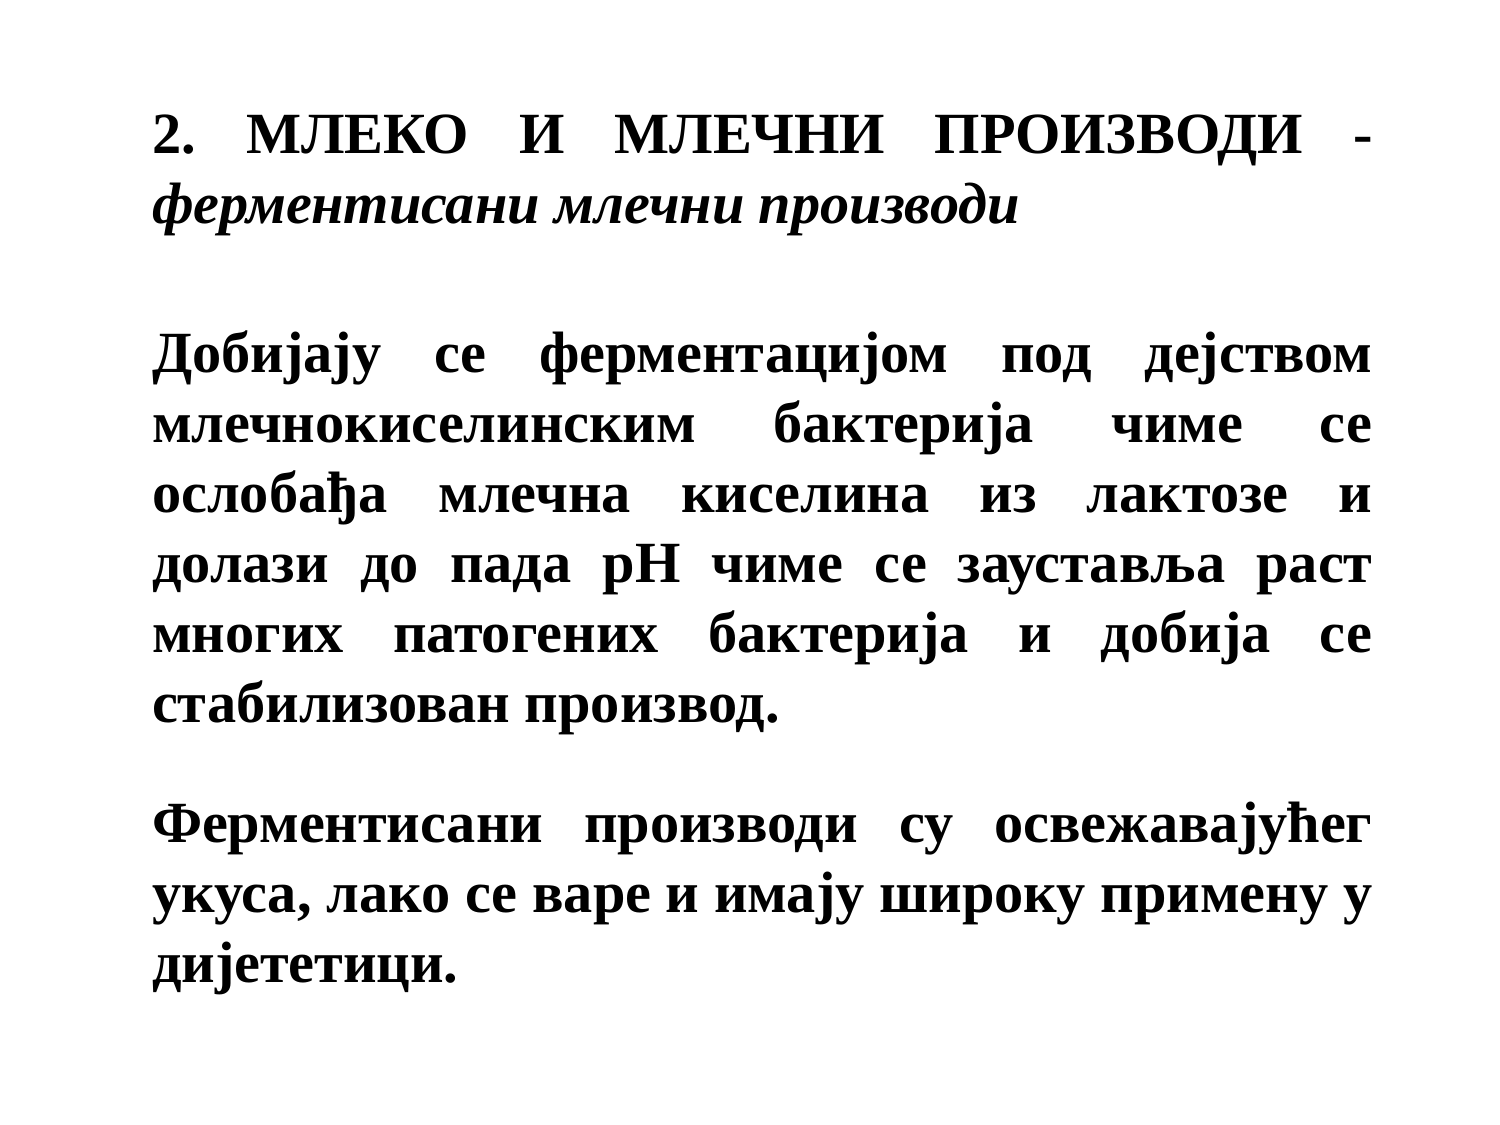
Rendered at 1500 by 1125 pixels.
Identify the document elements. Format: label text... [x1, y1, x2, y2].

text_box 2. МЛЕКО И МЛЕЧНИ ПРОИЗВОДИ - ферментисани млечни производи Добијају се ферментацијом под дејством млечнокиселинским бактерија чиме се ослобађа млечна киселина из лактозе и долази до пада рН чиме се зауставља раст многих патогених бактерија и добија се стабилизован производ. Ферментисани производи су освежавајућег укуса, лако се варе и имају широку примену у дијететици. Чувају се на температури од 1 до 40C највише 5-7 дана. [137, 87, 1388, 1125]
